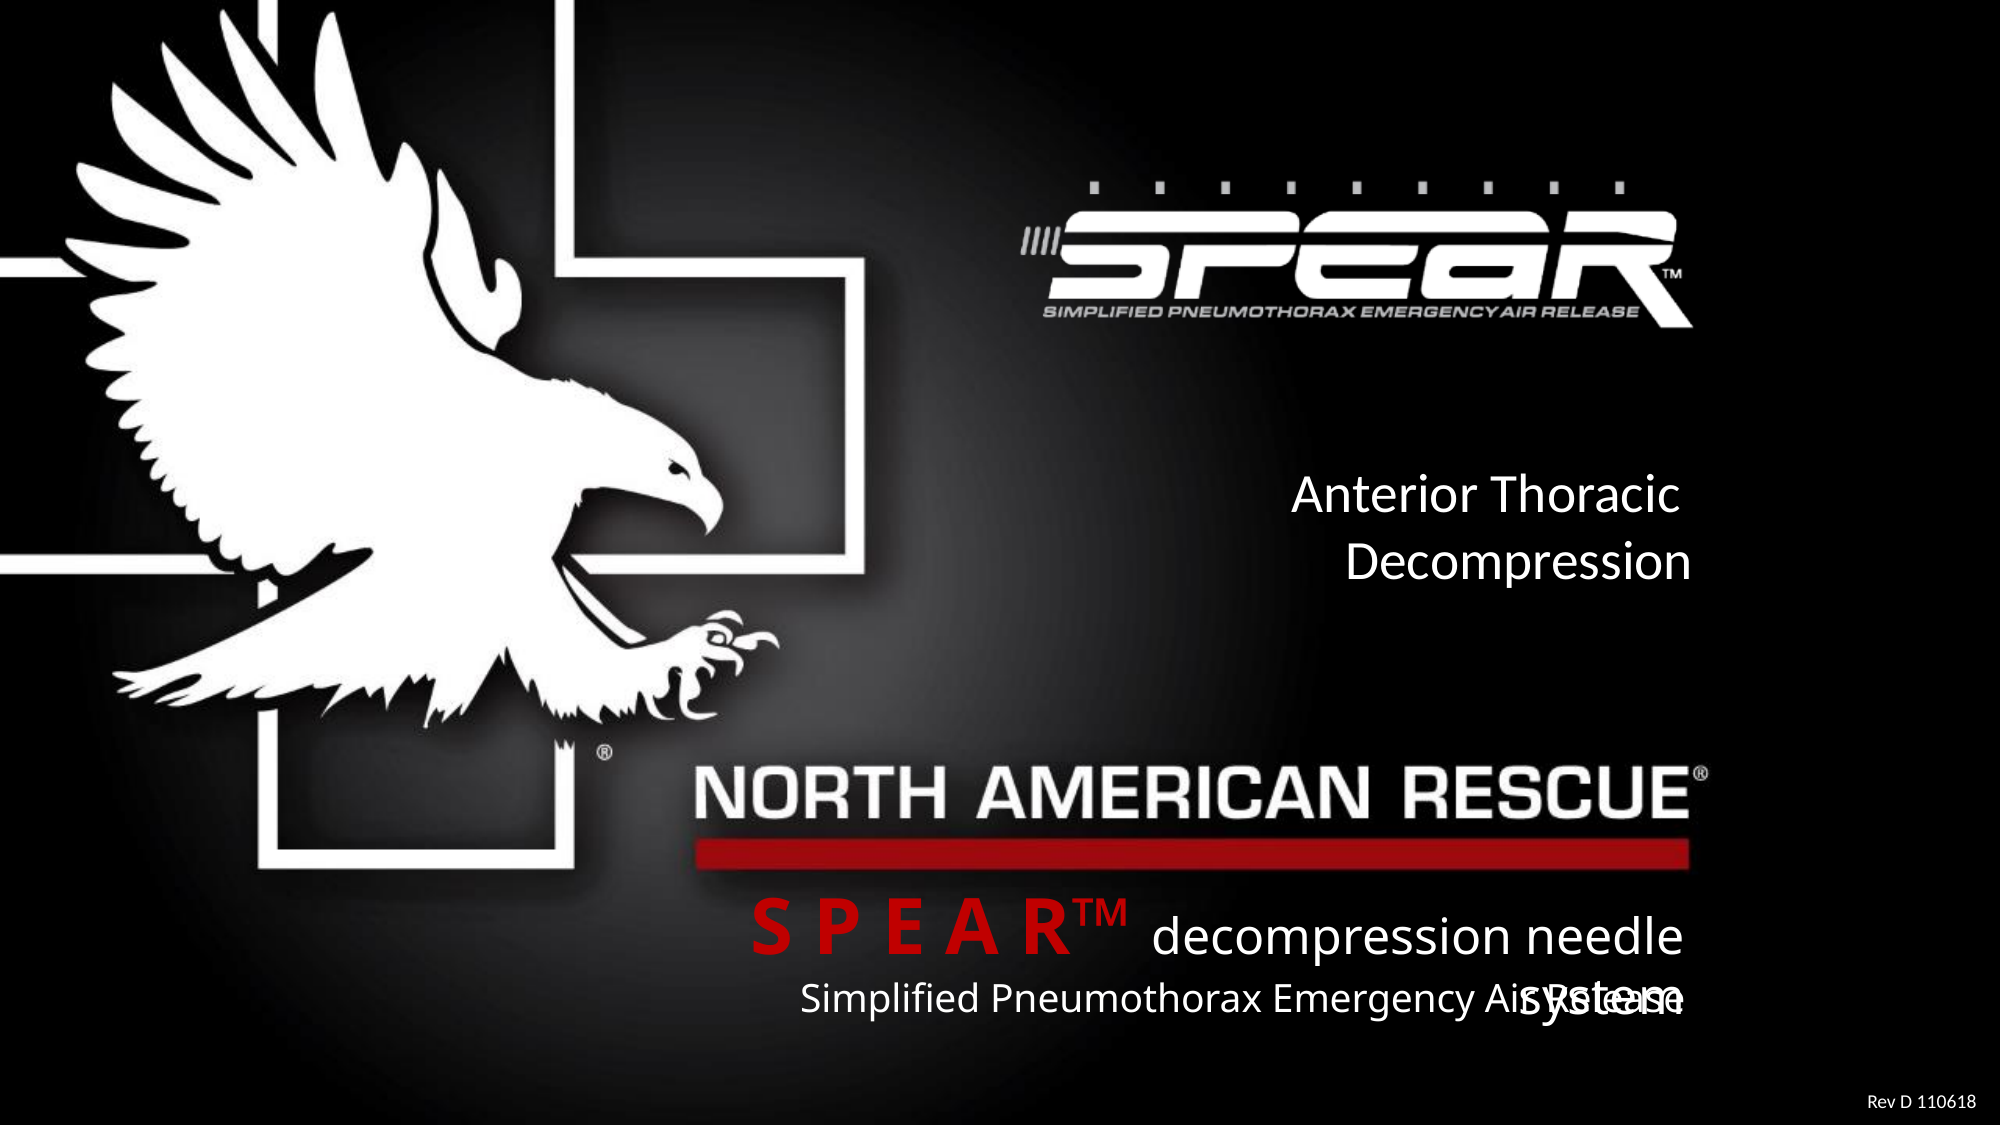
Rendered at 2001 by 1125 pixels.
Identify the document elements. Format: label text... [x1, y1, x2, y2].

list S P E A R™ decompression needle system [585, 879, 1686, 951]
list Simplified Pneumothorax Emergency Air Release [661, 971, 1686, 1041]
text_box Anterior Thoracic Decompression [1268, 450, 1709, 598]
text_box Rev D 110618 [1852, 1081, 1992, 1120]
picture [0, 0, 2000, 1125]
